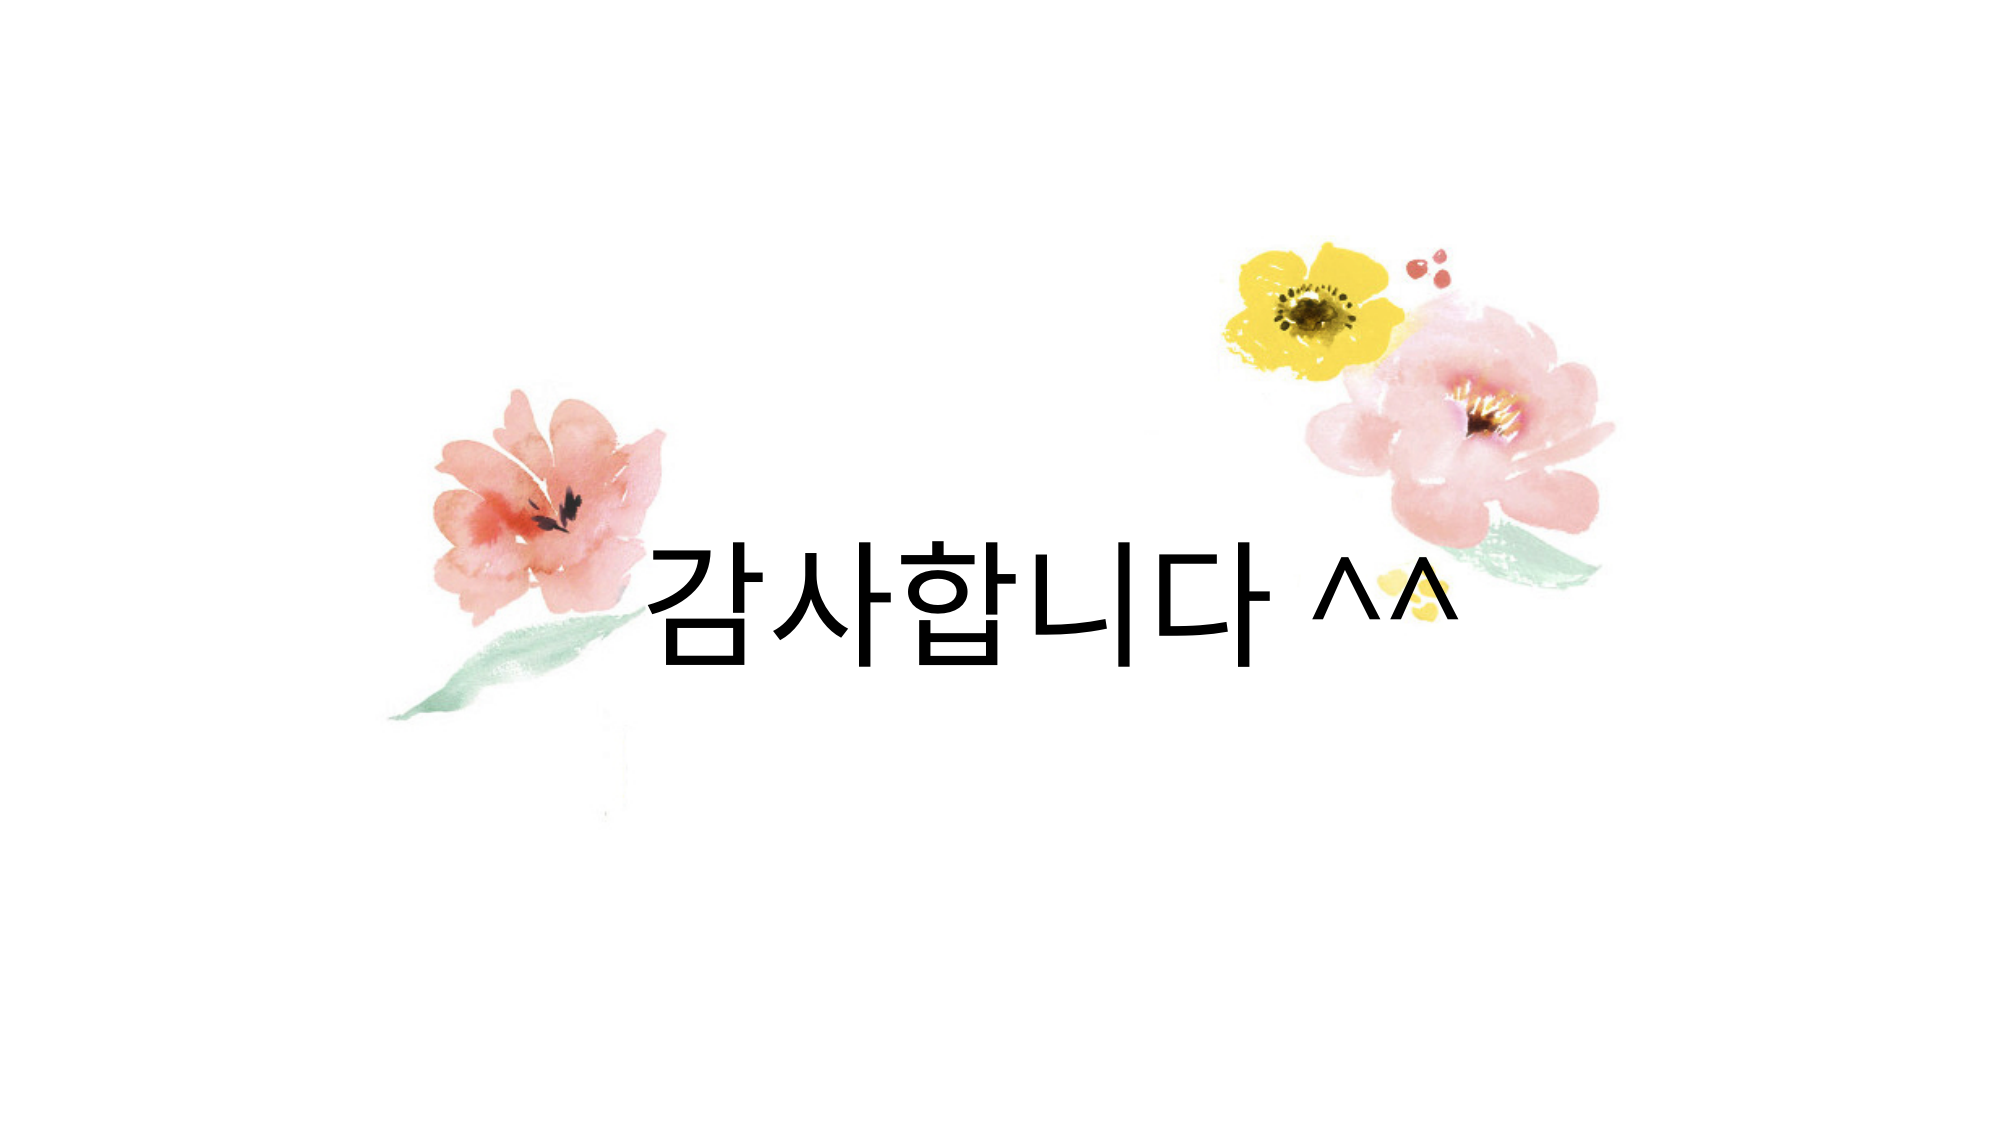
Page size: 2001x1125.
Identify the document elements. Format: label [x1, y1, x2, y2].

picture [185, 78, 1846, 1048]
